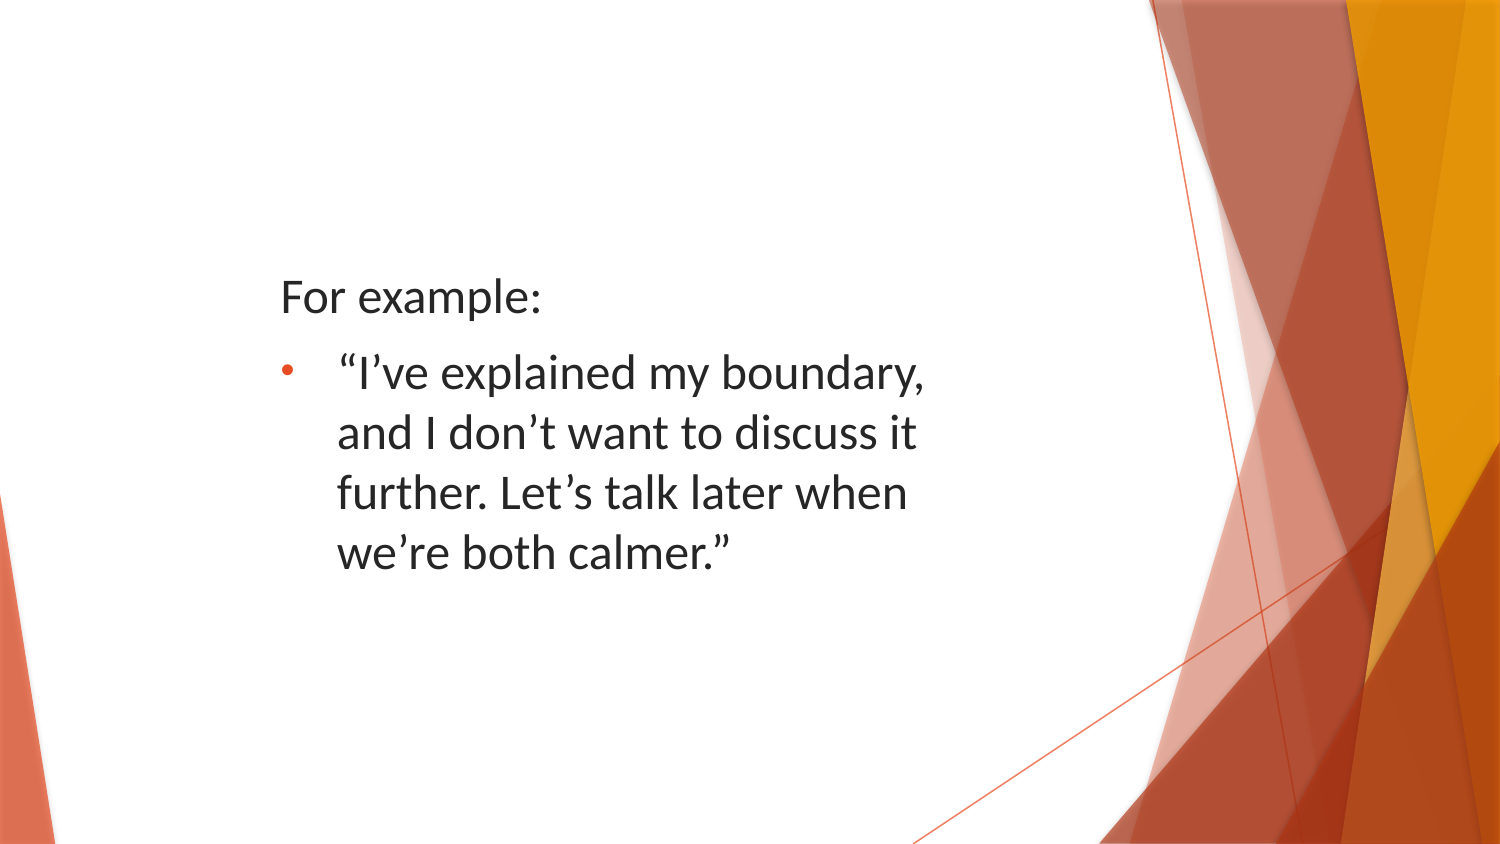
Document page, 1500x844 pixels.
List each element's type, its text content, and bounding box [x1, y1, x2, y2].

list For example: “I’ve explained my boundary, and I don’t want to discuss it further. Let’s talk later when we’re both calmer.” [265, 67, 951, 777]
